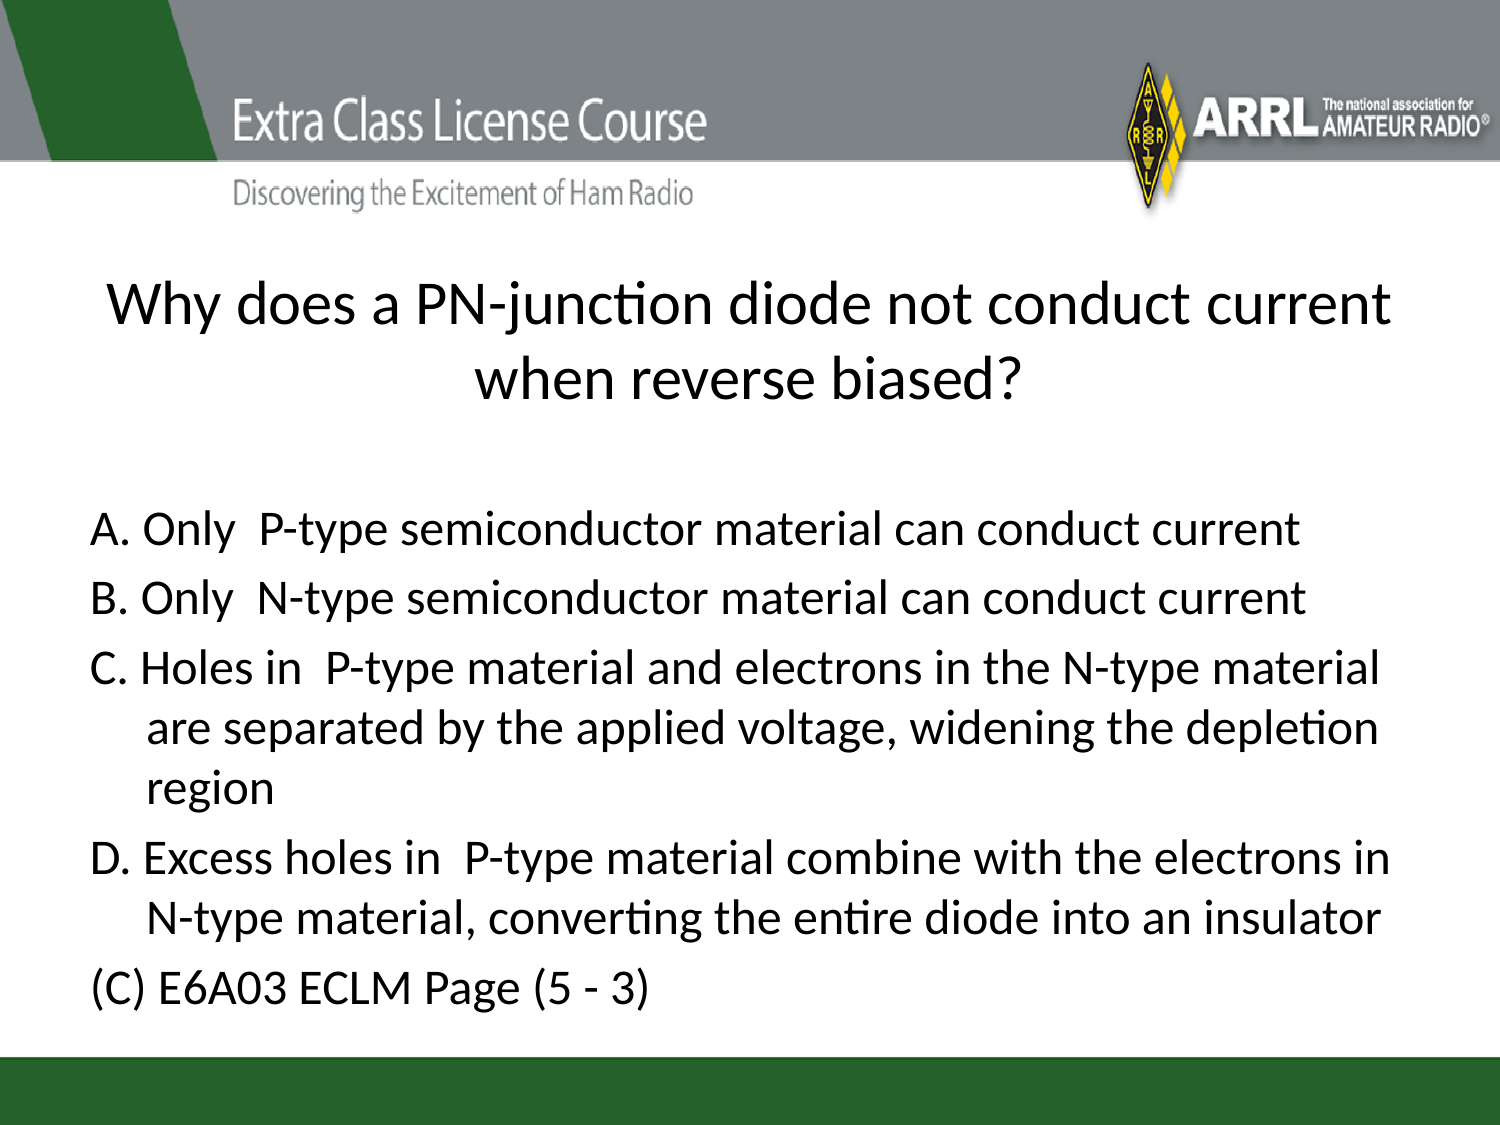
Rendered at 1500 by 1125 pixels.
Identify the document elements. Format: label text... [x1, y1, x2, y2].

title Why does a PN-junction diode not conduct current when reverse biased? [75, 254, 1425, 435]
list A. Only P-type semiconductor material can conduct current B. Only N-type semiconductor material can conduct current C. Holes in P-type material and electrons in the N-type material are separated by the applied voltage, widening the depletion region D. Excess holes in P-type material combine with the electrons in N-type material, converting the entire diode into an insulator (C) E6A03 ECLM Page (5 - 3) [75, 487, 1425, 1005]
picture [0, 0, 1500, 1125]
